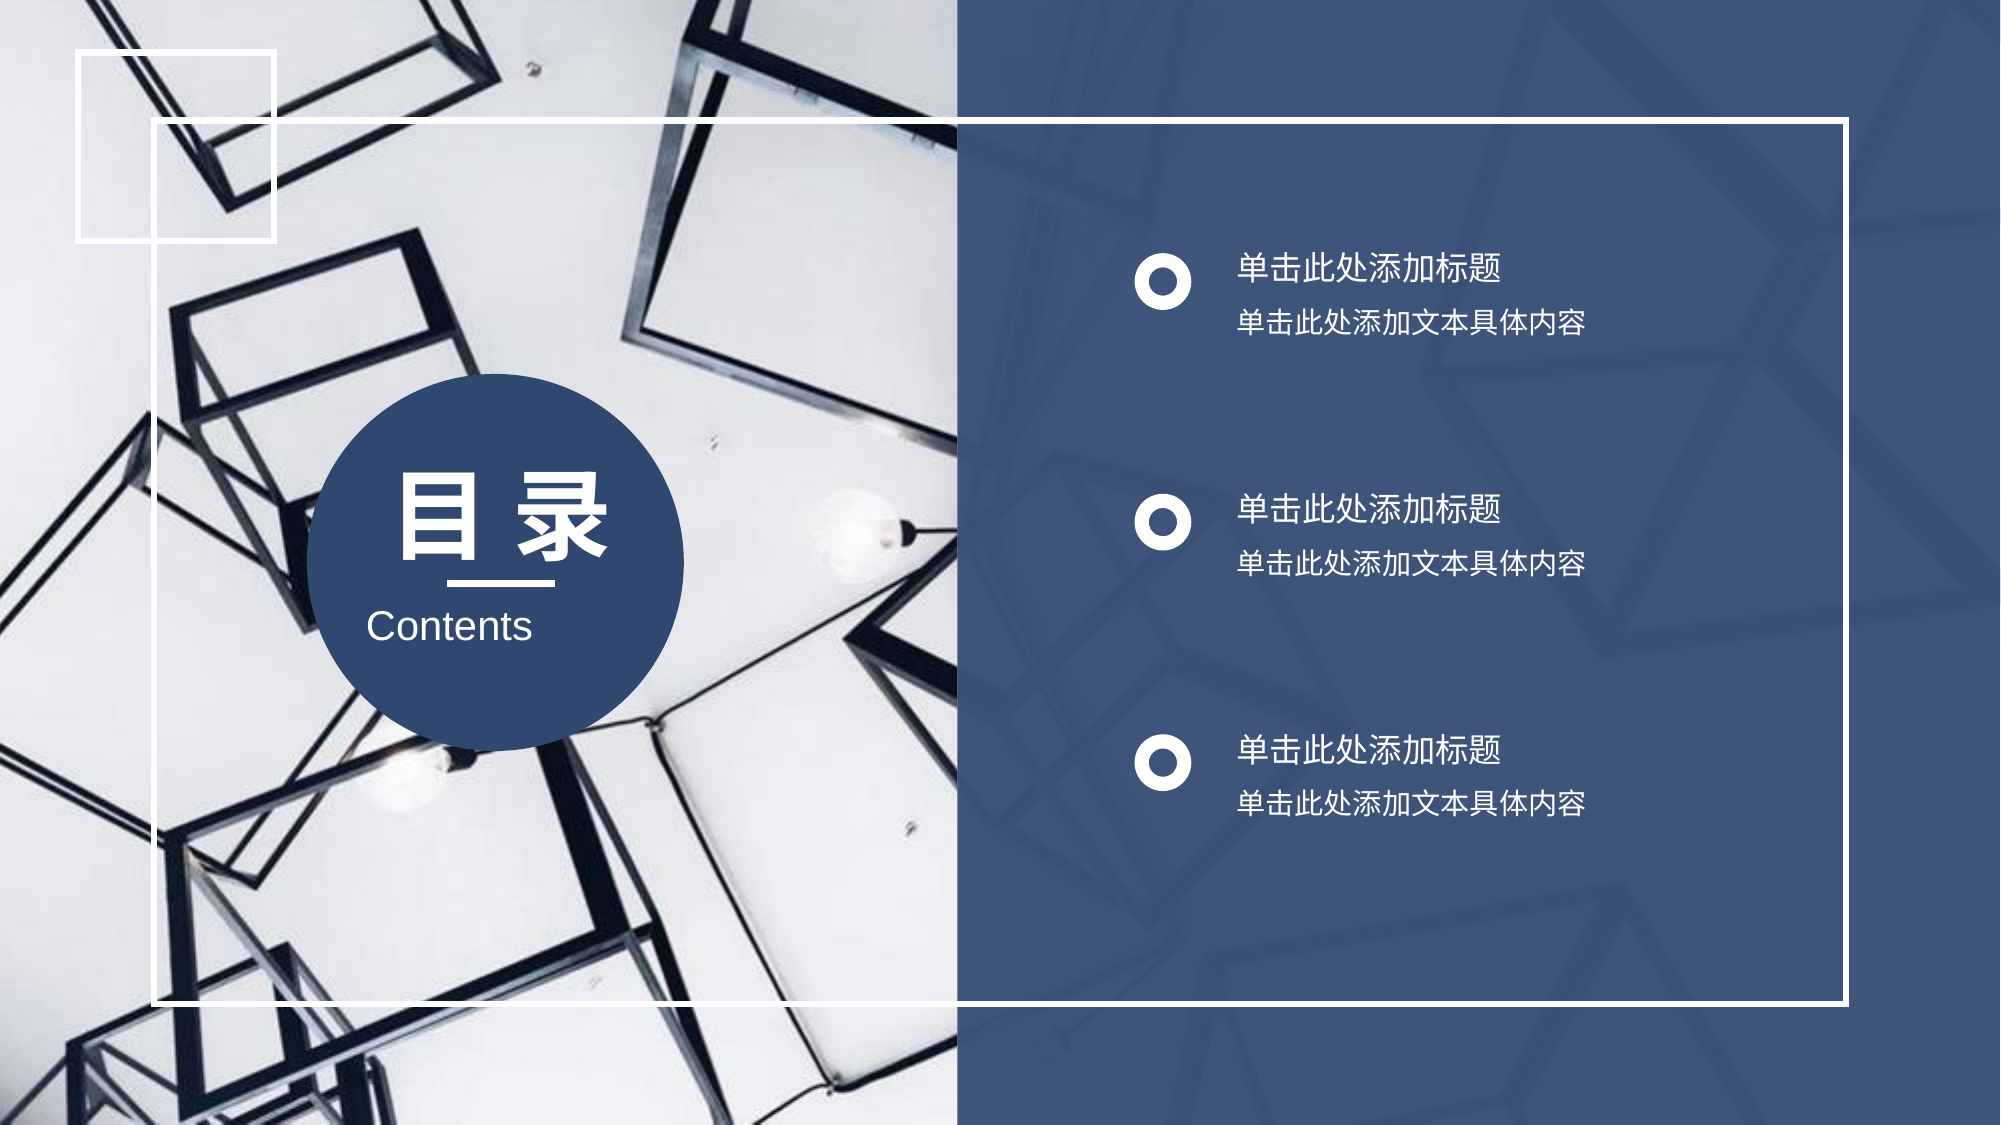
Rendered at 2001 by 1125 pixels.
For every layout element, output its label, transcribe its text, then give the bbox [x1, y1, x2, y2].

picture [157, 124, 271, 238]
text_box [1133, 492, 1193, 552]
text_box 单击此处添加标题 [1221, 238, 1600, 295]
text_box [1133, 252, 1193, 311]
text_box Contents [351, 591, 651, 657]
text_box 单击此处添加标题 [1221, 719, 1600, 776]
picture [0, 0, 957, 1125]
text_box 单击此处添加标题 [1221, 478, 1600, 536]
picture [157, 124, 957, 1001]
text_box 单击此处添加文本具体内容 [1221, 296, 1628, 372]
text_box 单击此处添加文本具体内容 [1221, 777, 1628, 853]
text_box [1133, 733, 1193, 793]
picture [81, 56, 271, 238]
text_box 目 录 [295, 444, 707, 581]
text_box [347, 372, 644, 444]
text_box [306, 581, 684, 752]
text_box 单击此处添加文本具体内容 [1221, 537, 1628, 612]
